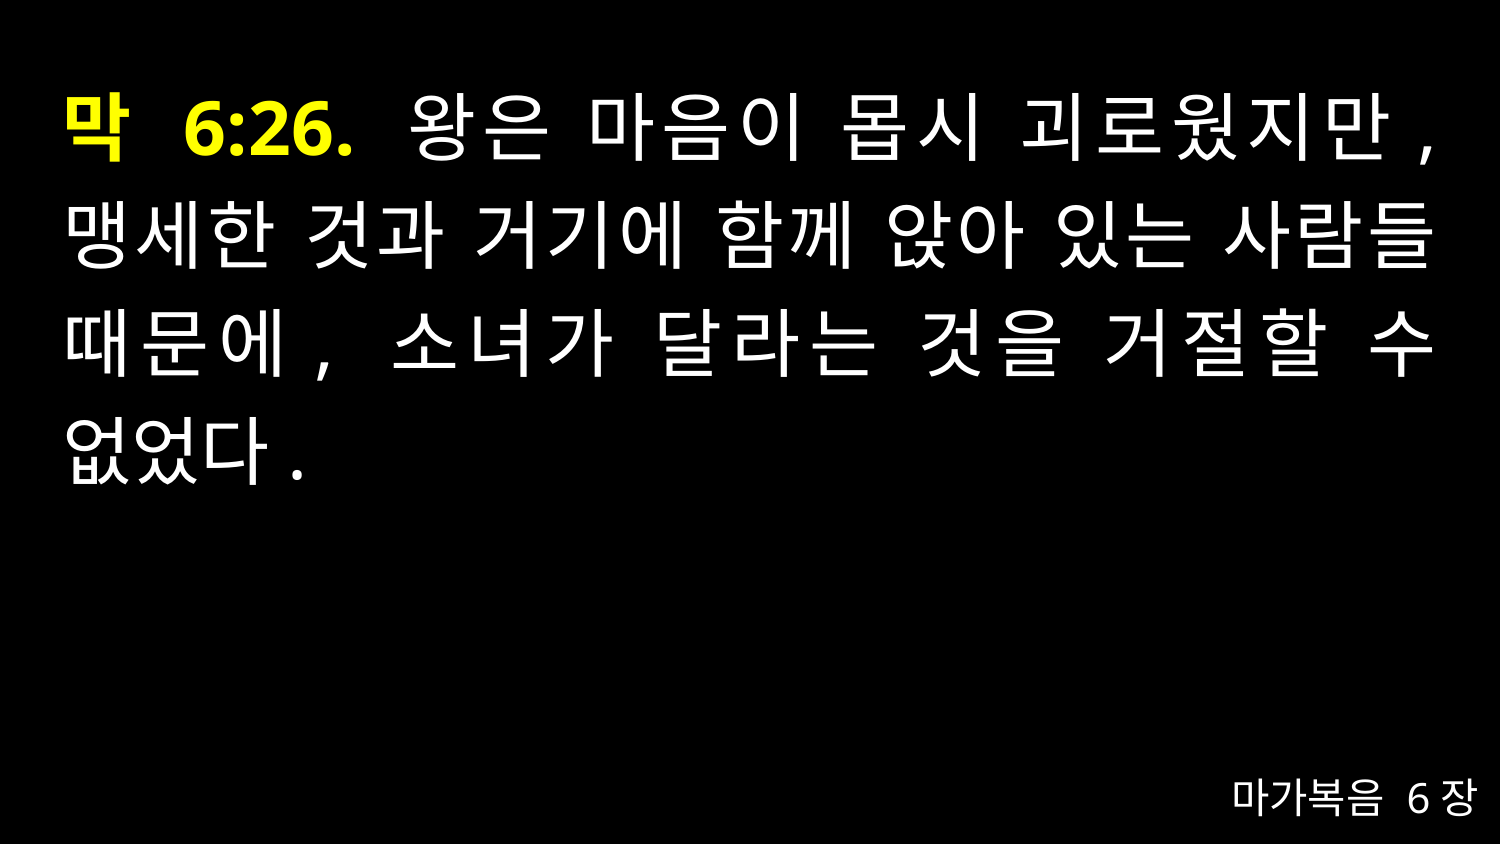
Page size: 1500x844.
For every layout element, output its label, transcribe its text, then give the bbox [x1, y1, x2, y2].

title 막 6:26. 왕은 마음이 몹시 괴로웠지만, 맹세한 것과 거기에 함께 앉아 있는 사람들 때문에, 소녀가 달라는 것을 거절할 수 없었다. [0, 0, 1500, 844]
subtitle 마가복음 6장 [916, 770, 1500, 844]
